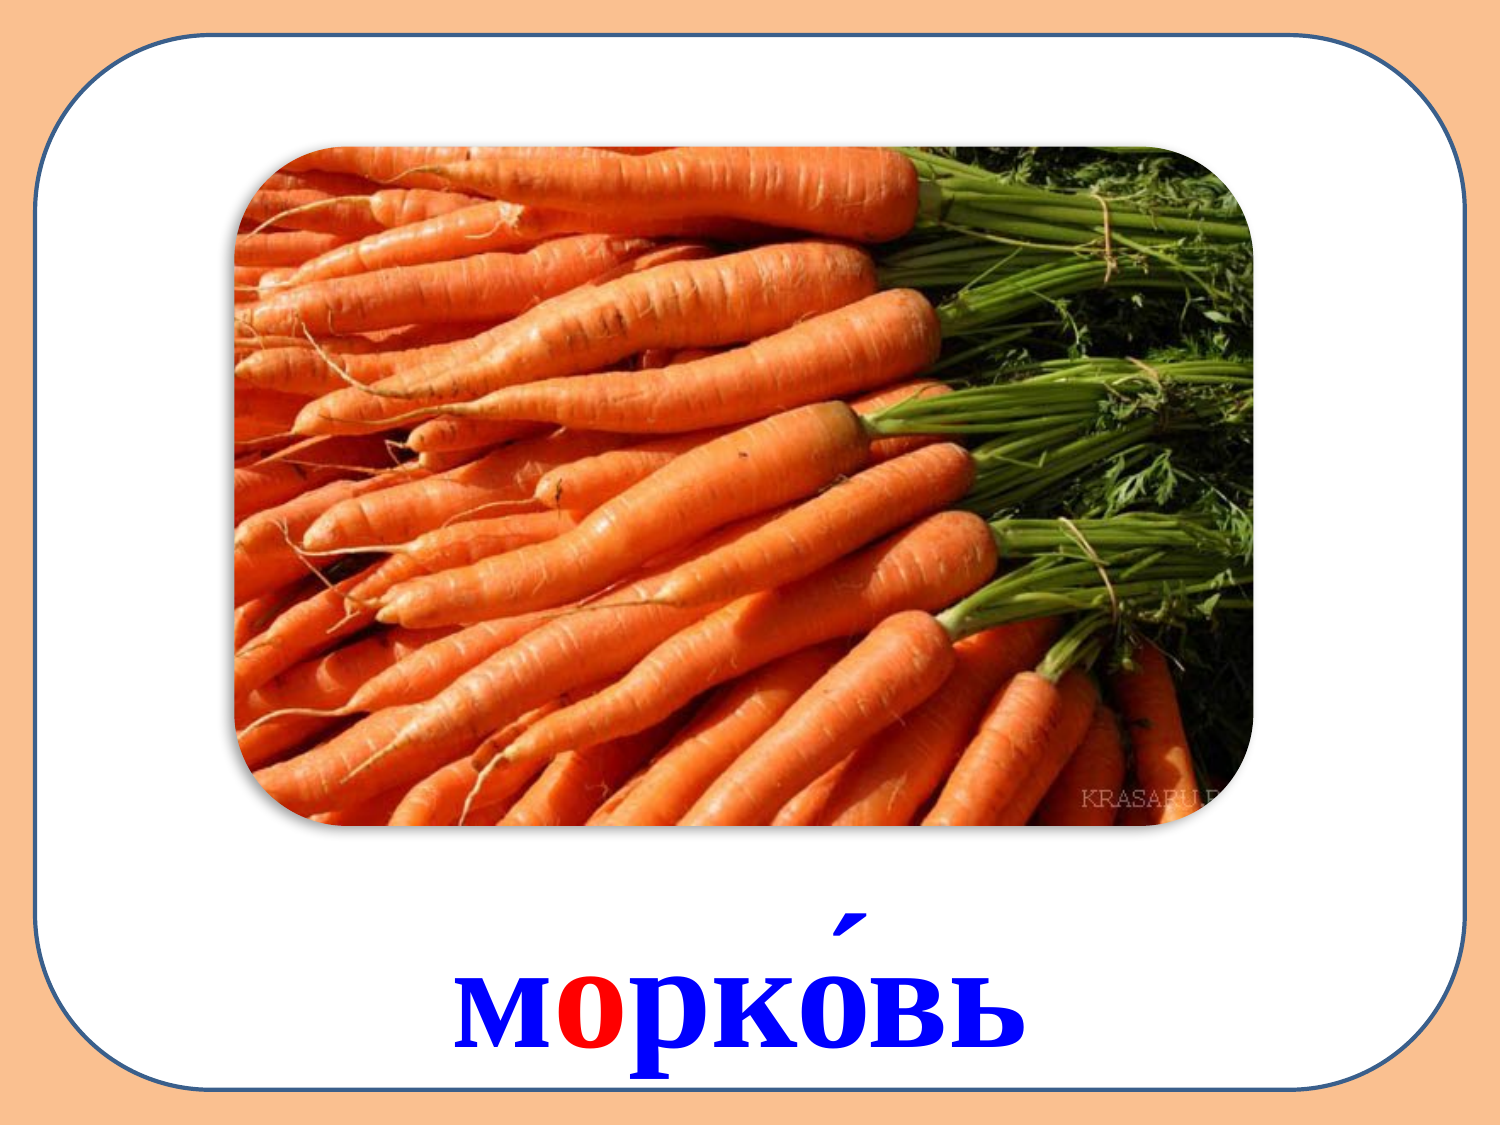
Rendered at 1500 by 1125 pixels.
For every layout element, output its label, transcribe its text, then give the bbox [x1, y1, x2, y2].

text_box [144, 1079, 1356, 1092]
text_box морко́вь [64, 890, 1415, 1079]
text_box [32, 32, 1467, 1040]
picture [234, 146, 1254, 827]
